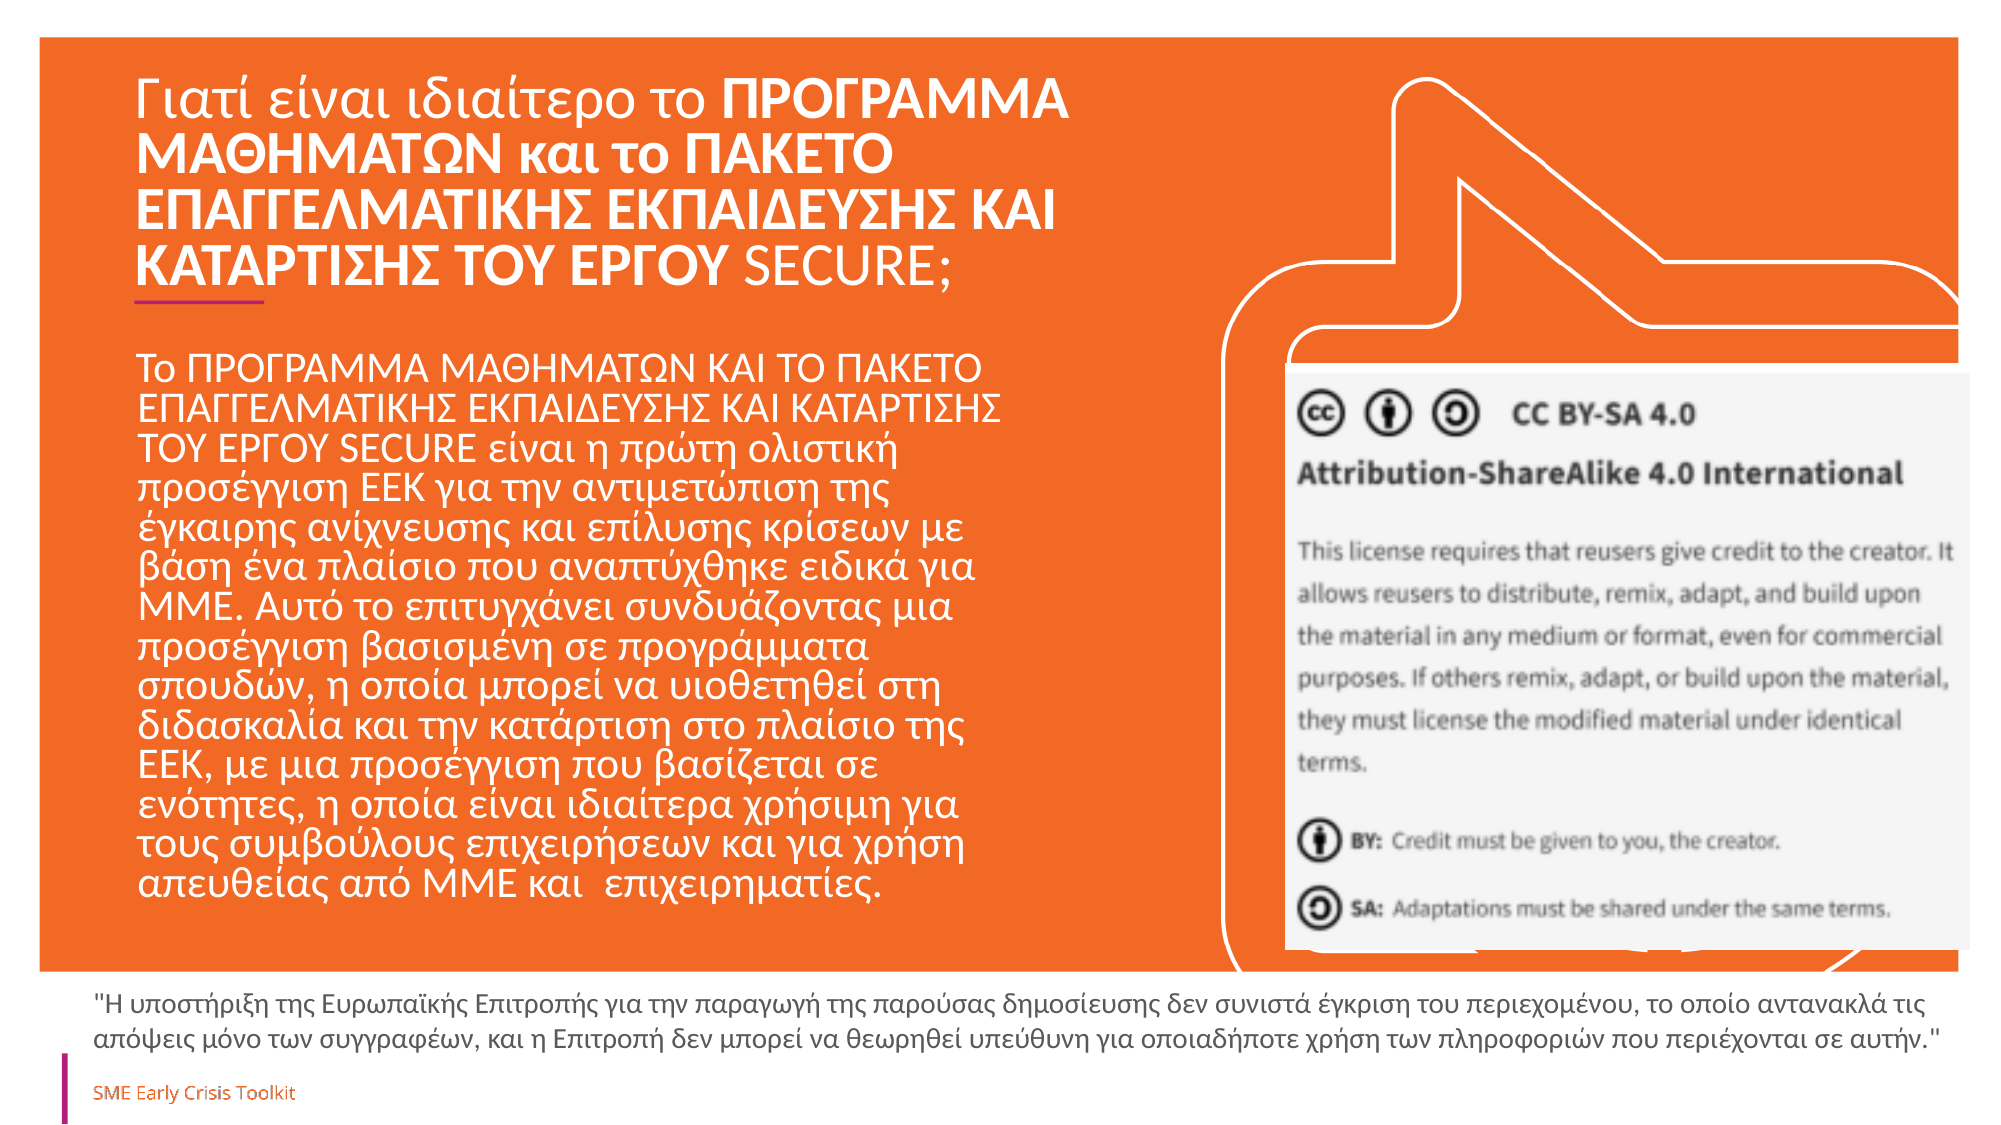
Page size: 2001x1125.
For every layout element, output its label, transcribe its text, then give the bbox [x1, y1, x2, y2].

list Το ΠΡΟΓΡΑΜΜΑ ΜΑΘΗΜΑΤΩΝ ΚΑΙ ΤΟ ΠΑΚΕΤΟ ΕΠΑΓΓΕΛΜΑΤΙΚΗΣ ΕΚΠΑΙΔΕΥΣΗΣ ΚΑΙ ΚΑΤΑΡΤΙΣΗΣ ΤΟΥ ΕΡΓΟΥ SECURE είναι η πρώτη ολιστική προσέγγιση ΕΕΚ για την αντιμετώπιση της έγκαιρης ανίχνευσης και επίλυσης κρίσεων με βάση ένα πλαίσιο που αναπτύχθηκε ειδικά για ΜΜΕ. Αυτό το επιτυγχάνει συνδυάζοντας μια προσέγγιση βασισμένη σε προγράμματα σπουδών, η οποία μπορεί να υιοθετηθεί στη διδασκαλία και την κατάρτιση στο πλαίσιο της ΕΕΚ, με μια προσέγγιση που βασίζεται σε ενότητες, η οποία είναι ιδιαίτερα χρήσιμη για τους συμβούλους επιχειρήσεων και για χρήση απευθείας από ΜΜΕ και επιχειρηματίες. [120, 343, 1050, 923]
text_box [133, 300, 265, 305]
text_box "Η υποστήριξη της Ευρωπαϊκής Επιτροπής για την παραγωγή της παρούσας δημοσίευσης δεν συνιστά έγκριση του περιεχομένου, το οποίο αντανακλά τις απόψεις μόνο των συγγραφέων, και η Επιτροπή δεν μπορεί να θεωρηθεί υπεύθυνη για οποιαδήποτε χρήση των πληροφοριών που περιέχονται σε αυτήν." [78, 976, 1982, 1062]
list Γιατί είναι ιδιαίτερο το ΠΡΟΓΡΑΜΜΑ ΜΑΘΗΜΑΤΩΝ και το ΠΑΚΕΤΟ ΕΠΑΓΓΕΛΜΑΤΙΚΗΣ ΕΚΠΑΙΔΕΥΣΗΣ ΚΑΙ ΚΑΤΑΡΤΙΣΗΣ ΤΟΥ ΕΡΓΟΥ SECURE; [120, 66, 1063, 305]
picture [83, 1080, 295, 1104]
picture [1063, 34, 2001, 992]
